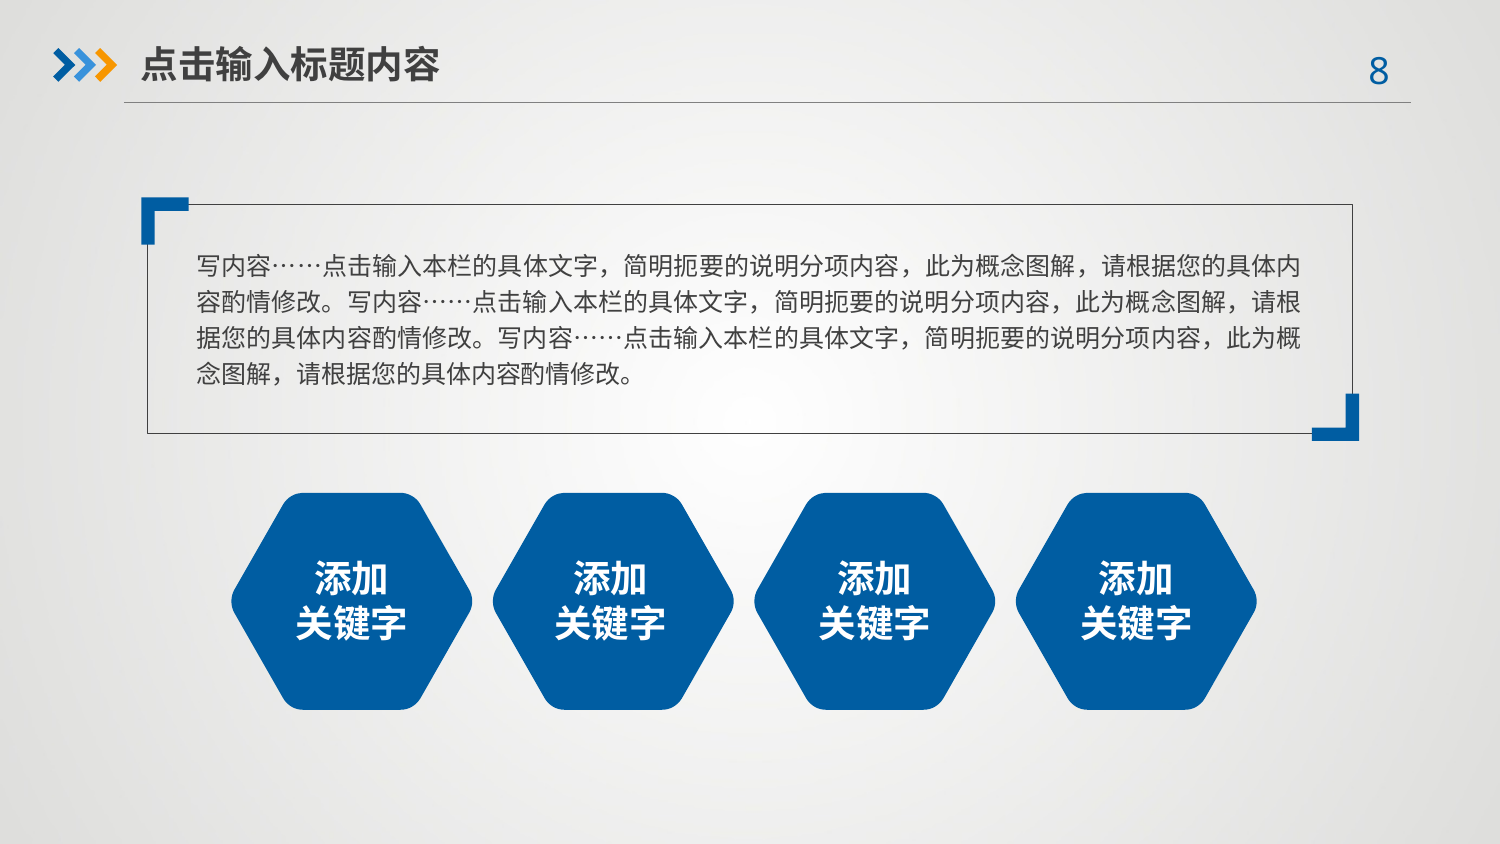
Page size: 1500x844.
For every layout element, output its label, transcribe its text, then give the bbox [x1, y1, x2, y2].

text_box [139, 195, 191, 247]
text_box [492, 492, 734, 710]
text_box 添加 关键字 [1056, 555, 1216, 646]
text_box 添加 关键字 [272, 555, 432, 646]
text_box [145, 203, 1355, 436]
text_box [1015, 492, 1257, 710]
text_box 添加 关键字 [795, 555, 955, 646]
text_box 添加 关键字 [531, 555, 691, 646]
text_box [1310, 392, 1361, 443]
text_box 写内容……点击输入本栏的具体文字，简明扼要的说明分项内容，此为概念图解，请根据您的具体内容酌情修改。写内容……点击输入本栏的具体文字，简明扼要的说明分项内容，此为概念图解，请根据您的具体内容酌情修改。写内容……点击输入本栏的具体文字，简明扼要的说明分项内容，此为概念图解，请根据您的具体内容酌情修改。 [196, 244, 1304, 389]
text_box 点击输入标题内容 [140, 32, 491, 95]
text_box [231, 492, 473, 710]
text_box [754, 492, 996, 710]
picture [0, 0, 1500, 844]
